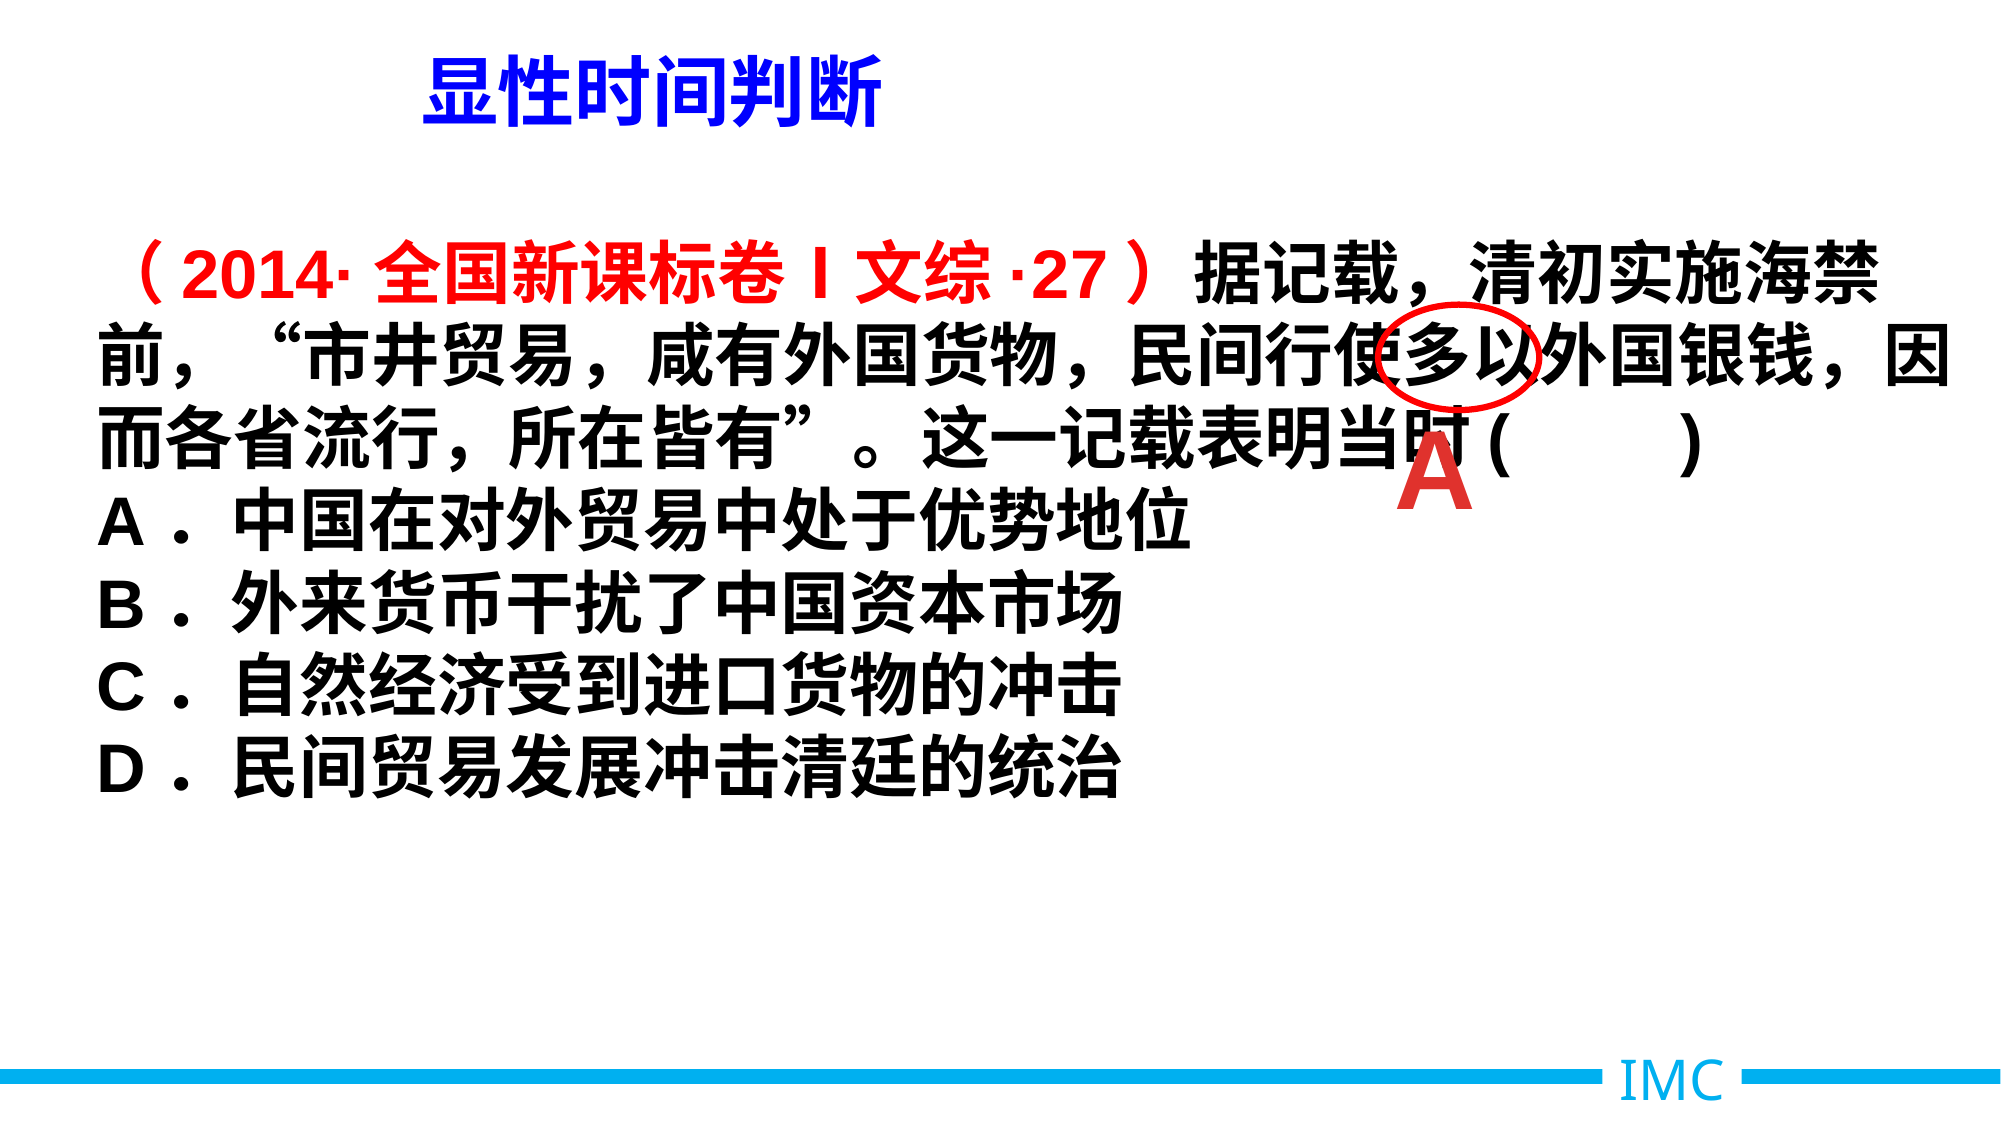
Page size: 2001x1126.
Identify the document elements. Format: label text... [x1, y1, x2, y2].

text_box 显性时间判断 [405, 35, 1113, 144]
text_box A [1378, 389, 1492, 540]
text_box [1375, 302, 1542, 408]
text_box （2014·全国新课标卷Ⅰ文综·27）据记载，清初实施海禁前，“市井贸易，咸有外国货物，民间行使多以外国银钱，因而各省流行，所在皆有”。这一记载表明当时( ) A．中国在对外贸易中处于优势地位 B．外来货币干扰了中国资本市场 C．自然经济受到进口货物的冲击 D．民间贸易发展冲击清廷的统治 [80, 221, 1999, 815]
